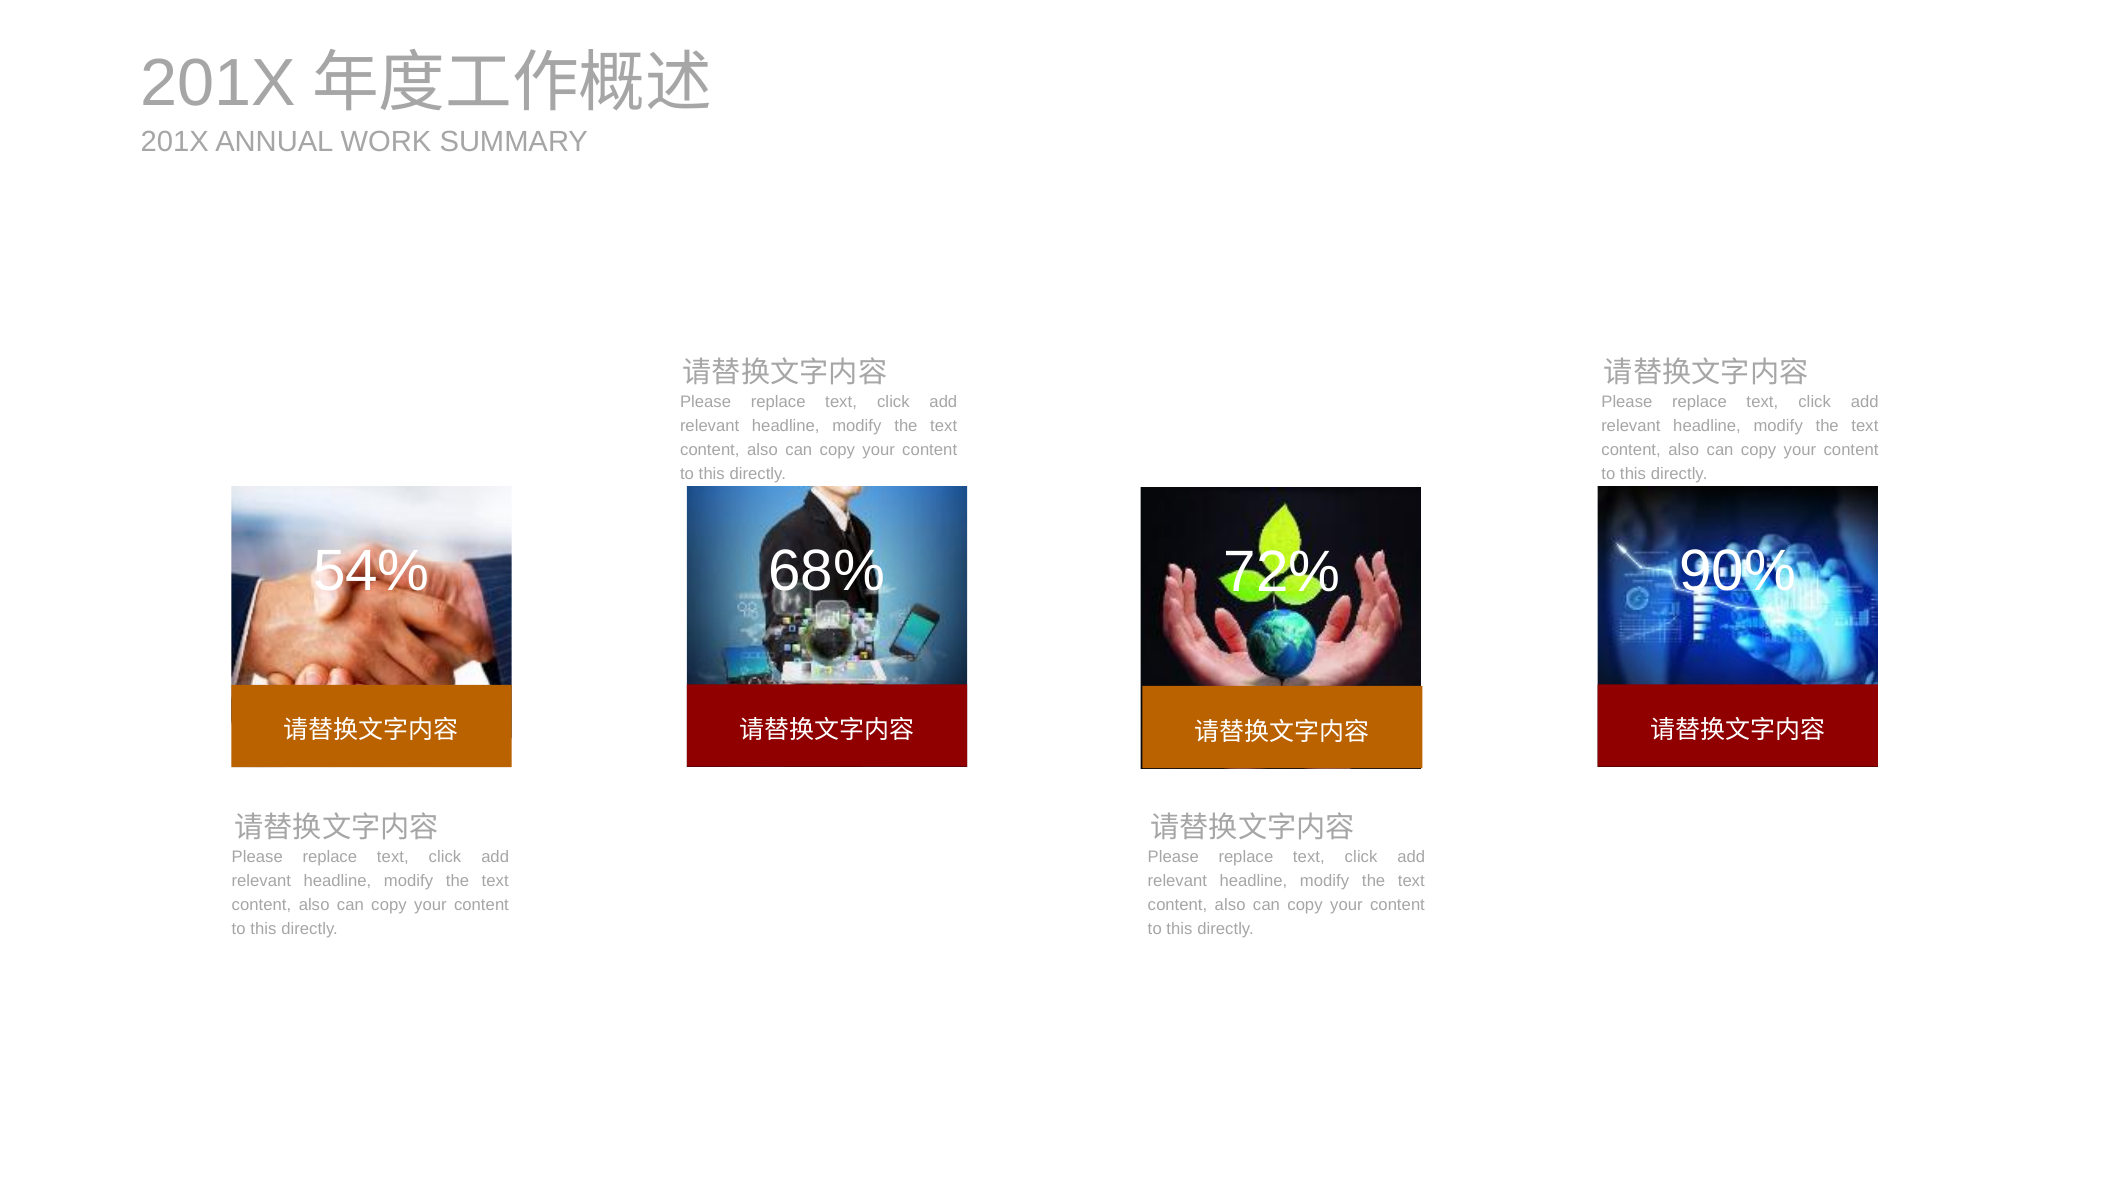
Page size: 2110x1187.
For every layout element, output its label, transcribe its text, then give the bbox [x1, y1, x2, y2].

text_box Please replace text, click add relevant headline, modify the text content, also can copy your content to this directly. [216, 834, 524, 946]
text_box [231, 486, 512, 768]
text_box Please replace text, click add relevant headline, modify the text content, also can copy your content to this directly. [665, 379, 973, 491]
text_box 请替换文字内容 [1589, 338, 1824, 396]
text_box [1597, 486, 1878, 767]
text_box Please replace text, click add relevant headline, modify the text content, also can copy your content to this directly. [1586, 379, 1894, 491]
text_box Please replace text, click add relevant headline, modify the text content, also can copy your content to this directly. [1132, 834, 1441, 946]
text_box 201X年度工作概述 [140, 38, 789, 119]
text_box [686, 486, 968, 767]
text_box 请替换文字内容 [667, 338, 903, 396]
text_box 请替换文字内容 [219, 793, 454, 851]
text_box 201X ANNUAL WORK SUMMARY [140, 122, 602, 158]
text_box 请替换文字内容 [1135, 793, 1371, 851]
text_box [1140, 487, 1423, 769]
